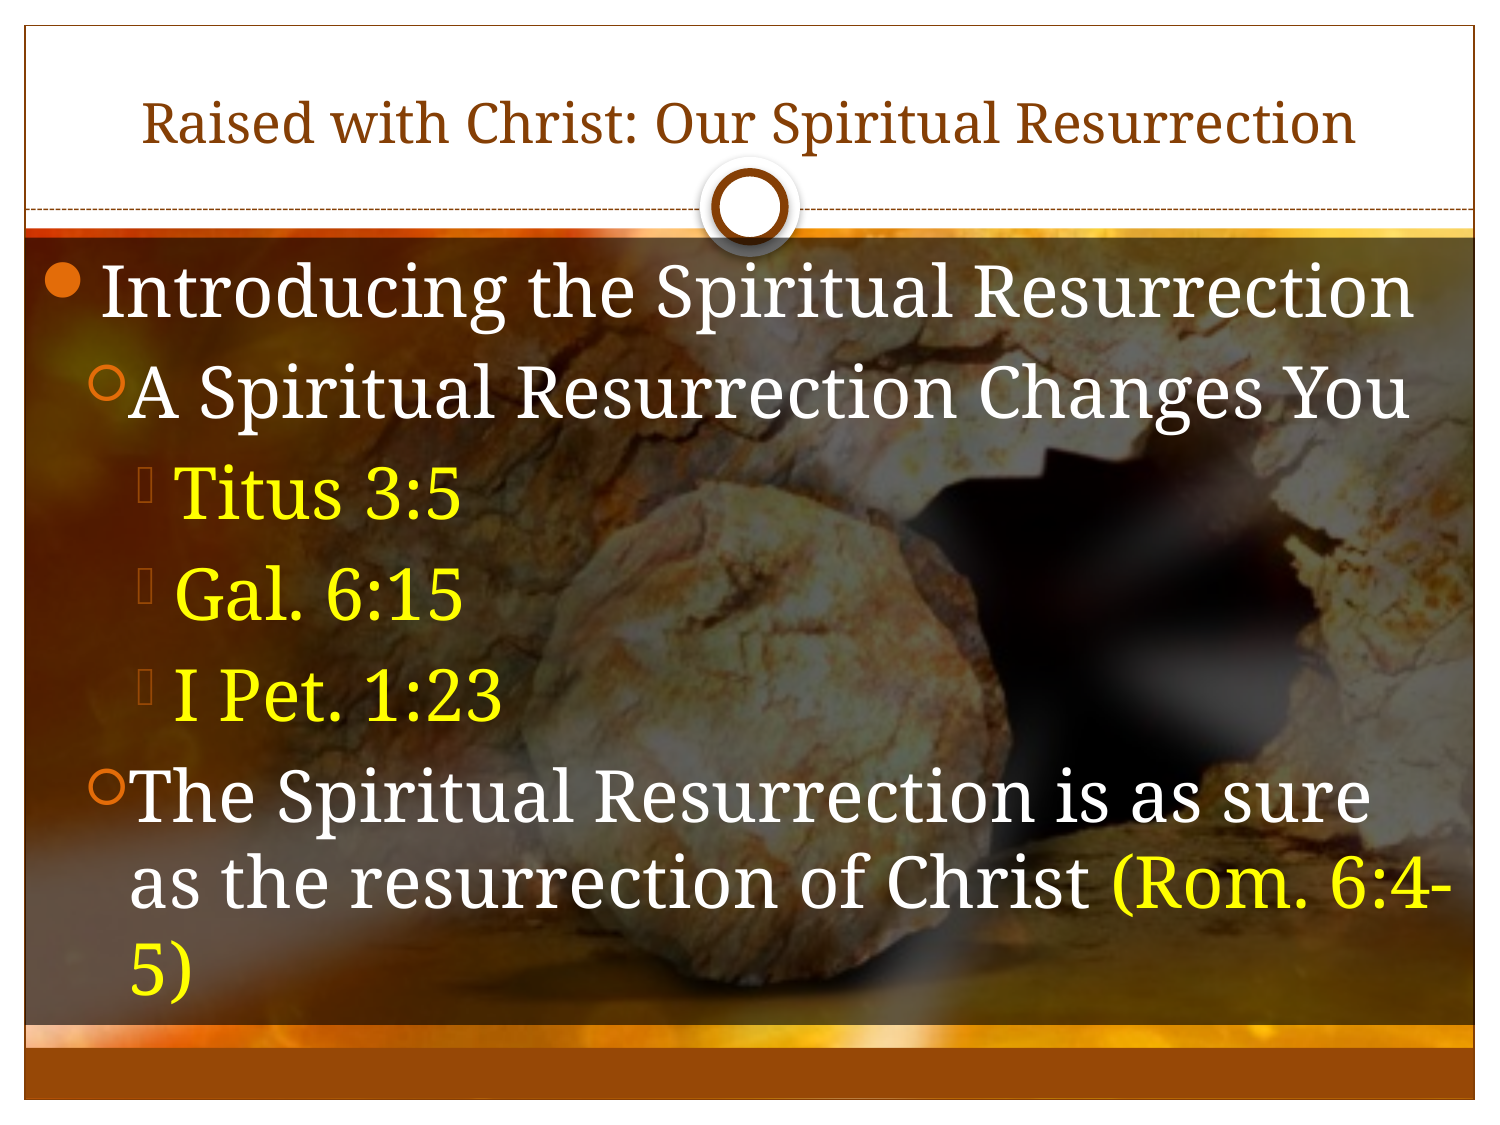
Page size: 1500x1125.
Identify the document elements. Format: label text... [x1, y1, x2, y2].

picture [791, 229, 1473, 237]
list Introducing the Spiritual Resurrection A Spiritual Resurrection Changes You Titus 3:5 Gal. 6:15 I Pet. 1:23 The Spiritual Resurrection is as sure as the resurrection of Christ (Rom. 6:4-5) [24, 237, 1475, 1025]
title Raised with Christ: Our Spiritual Resurrection [24, 37, 1475, 162]
picture [26, 1025, 1473, 1047]
picture [26, 229, 709, 237]
